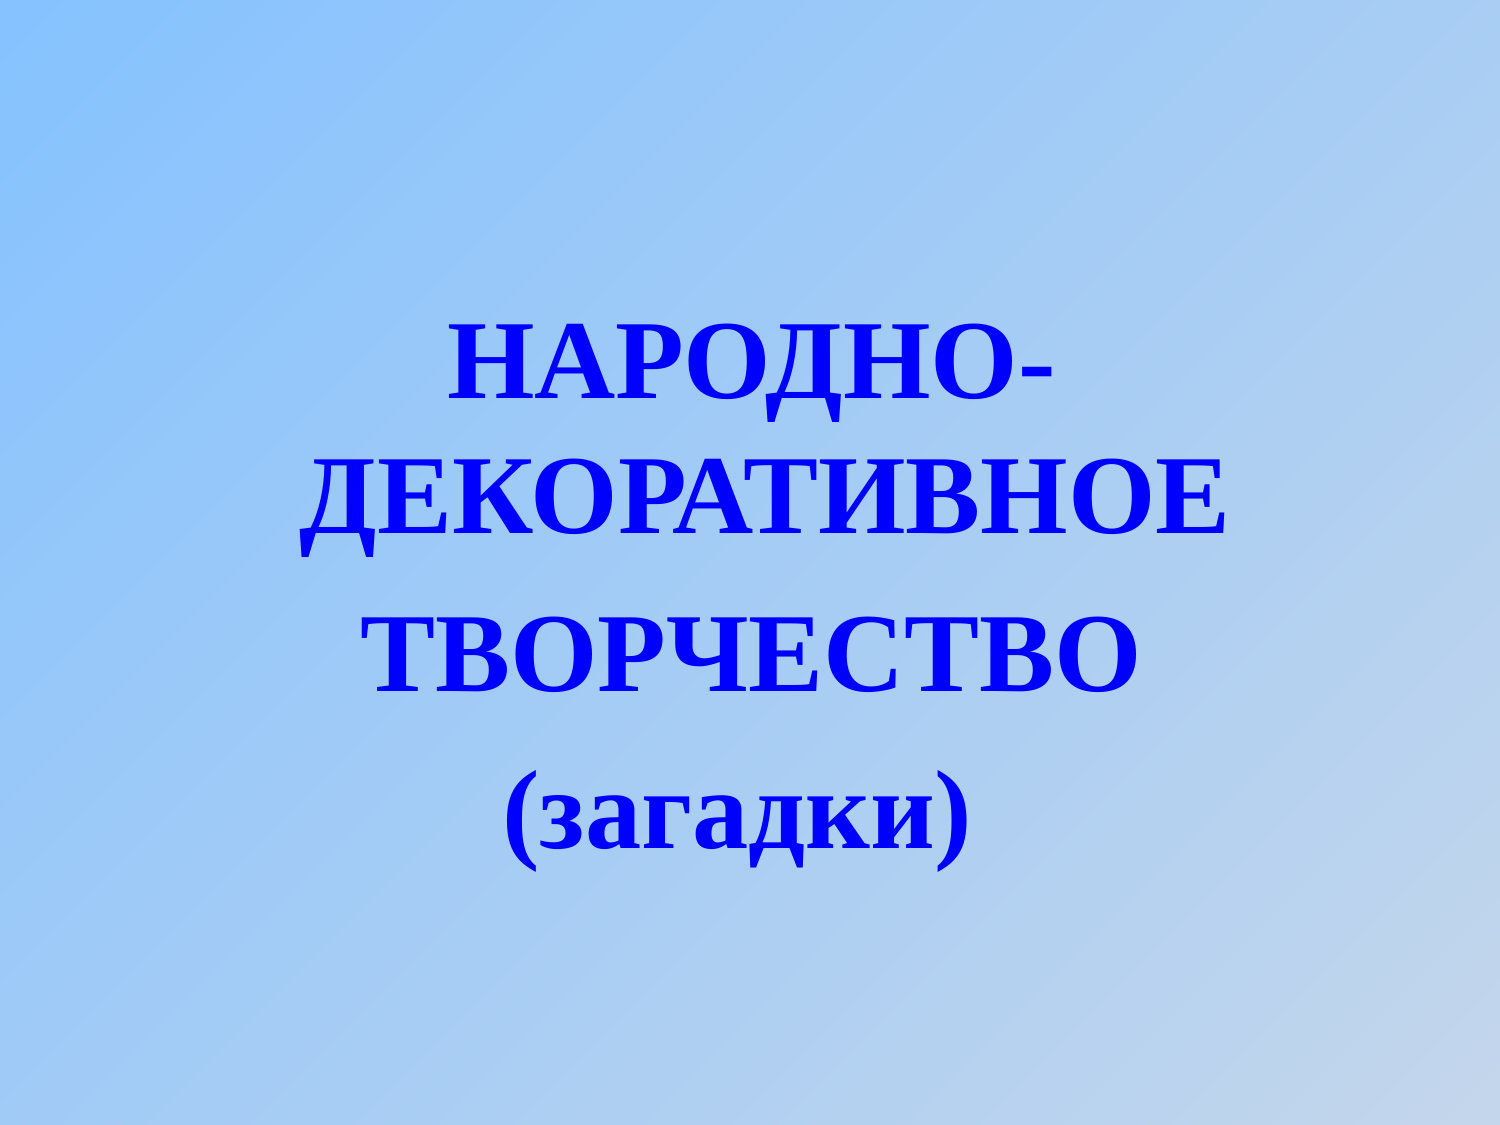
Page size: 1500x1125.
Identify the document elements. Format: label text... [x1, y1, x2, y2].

list НАРОДНО-ДЕКОРАТИВНОЕ ТВОРЧЕСТВО (загадки) [76, 278, 1427, 1022]
